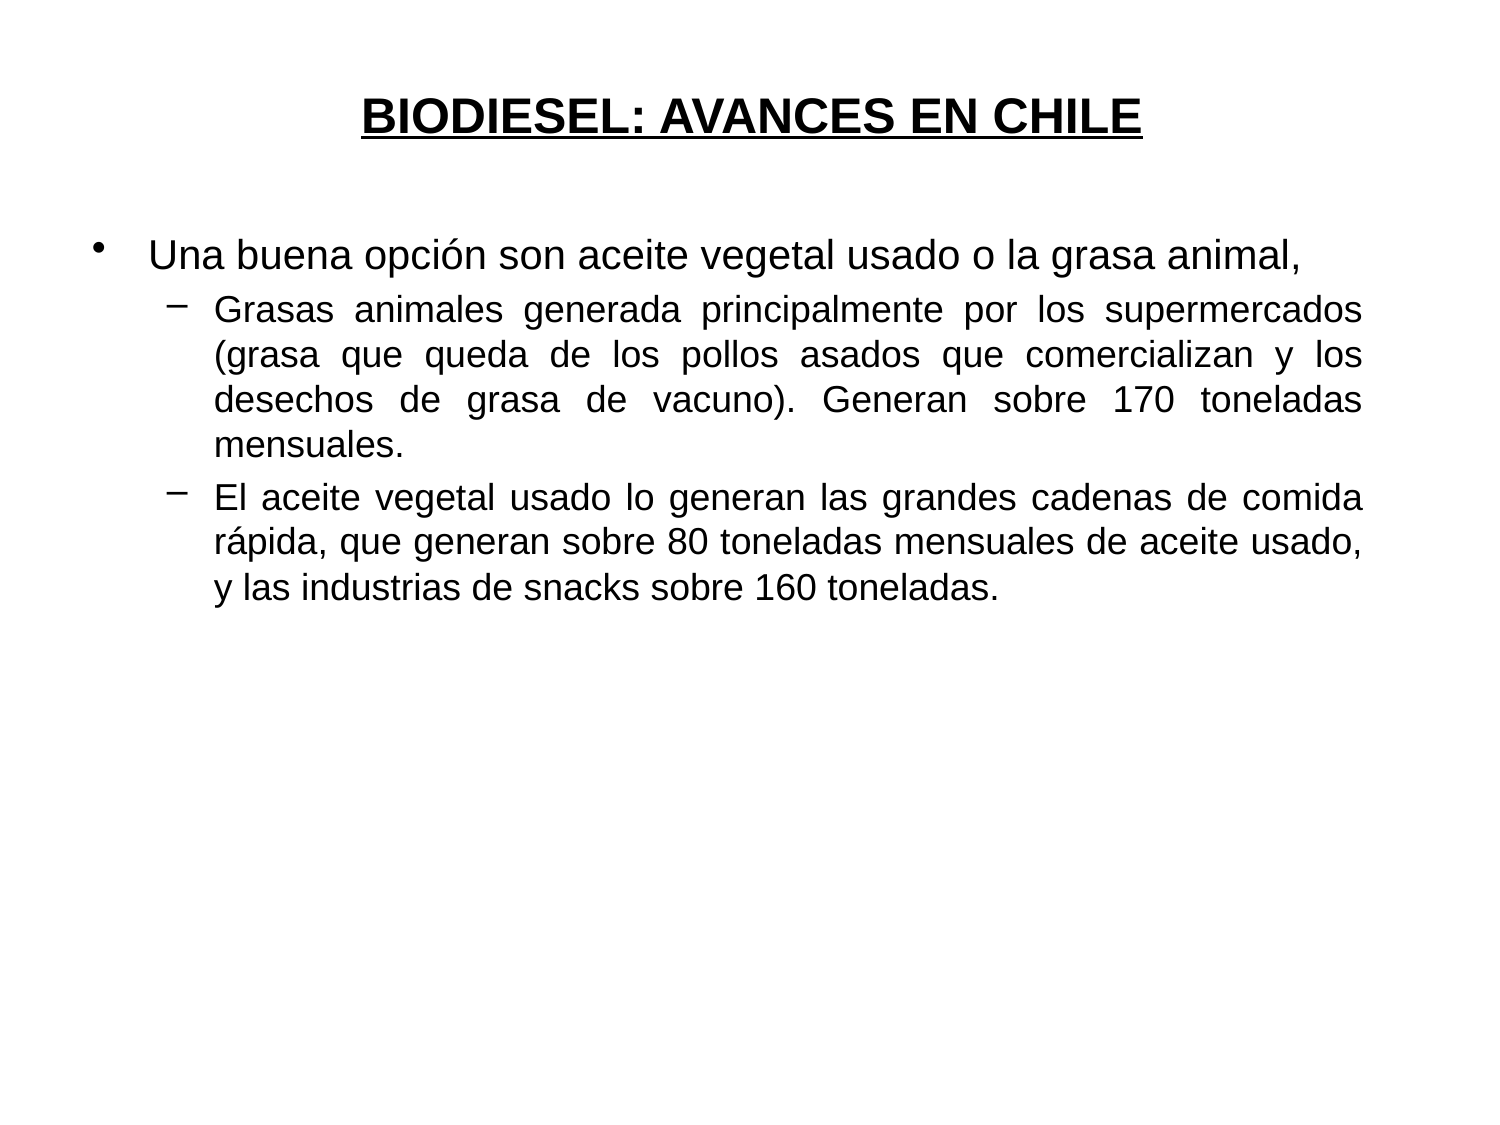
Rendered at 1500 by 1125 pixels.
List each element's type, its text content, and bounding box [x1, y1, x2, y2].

title BIODIESEL: AVANCES EN CHILE [76, 42, 1428, 185]
list Una buena opción son aceite vegetal usado o la grasa animal, Grasas animales generada principalmente por los supermercados (grasa que queda de los pollos asados que comercializan y los desechos de grasa de vacuno). Generan sobre 170 toneladas mensuales. El aceite vegetal usado lo generan las grandes cadenas de comida rápida, que generan sobre 80 toneladas mensuales de aceite usado, y las industrias de snacks sobre 160 toneladas. [76, 219, 1379, 740]
